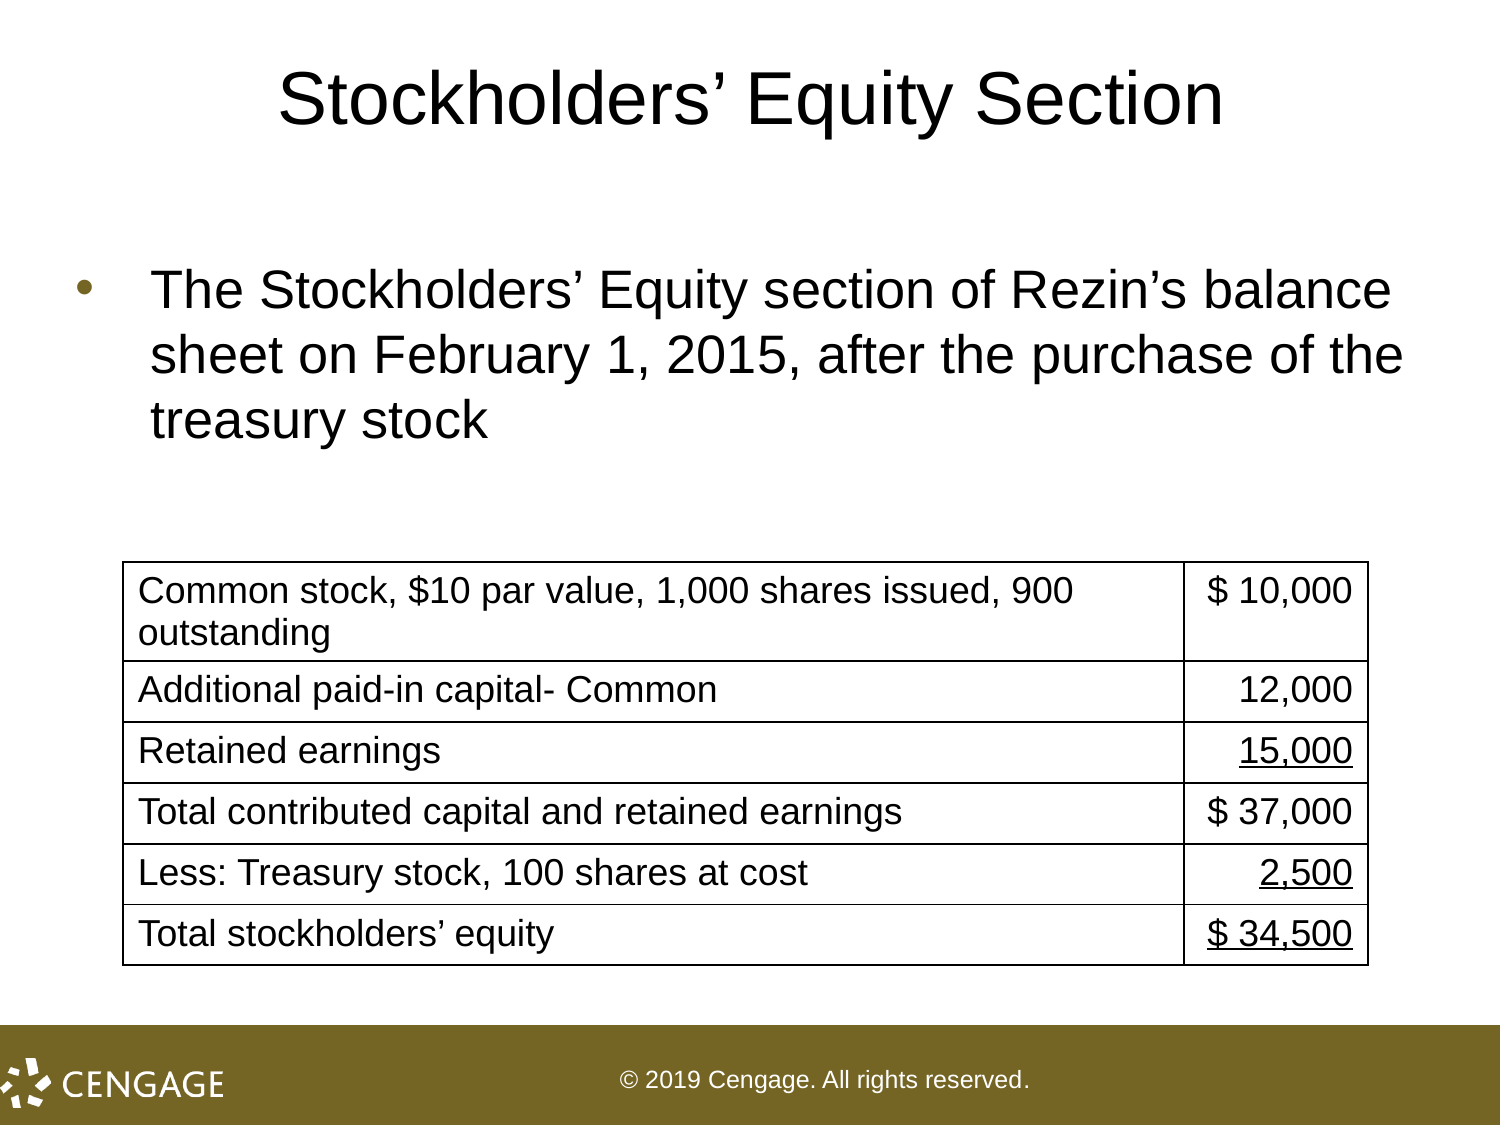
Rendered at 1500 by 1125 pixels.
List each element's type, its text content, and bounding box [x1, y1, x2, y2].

table_cell Less: Treasury stock, 100 shares at cost [124, 845, 1183, 904]
table_cell Additional paid-in capital- Common [124, 662, 1183, 721]
table_cell Retained earnings [124, 723, 1183, 782]
table_cell 15,000 [1185, 723, 1367, 782]
table_cell $ 37,000 [1185, 784, 1367, 843]
list The Stockholders’ Equity section of Rezin’s balance sheet on February 1, 2015, after the purchase of the treasury stock [60, 246, 1460, 458]
table_header Common stock, $10 par value, 1,000 shares issued, 900 outstanding [124, 563, 1183, 660]
table_cell Total contributed capital and retained earnings [124, 784, 1183, 843]
picture [0, 1058, 223, 1108]
table_cell $ 34,500 [1185, 905, 1367, 964]
table_header $ 10,000 [1185, 563, 1367, 660]
table_cell 12,000 [1185, 662, 1367, 721]
title Stockholders’ Equity Section [92, 33, 1411, 156]
table_cell Total stockholders’ equity [124, 905, 1183, 964]
table_cell 2,500 [1185, 845, 1367, 904]
